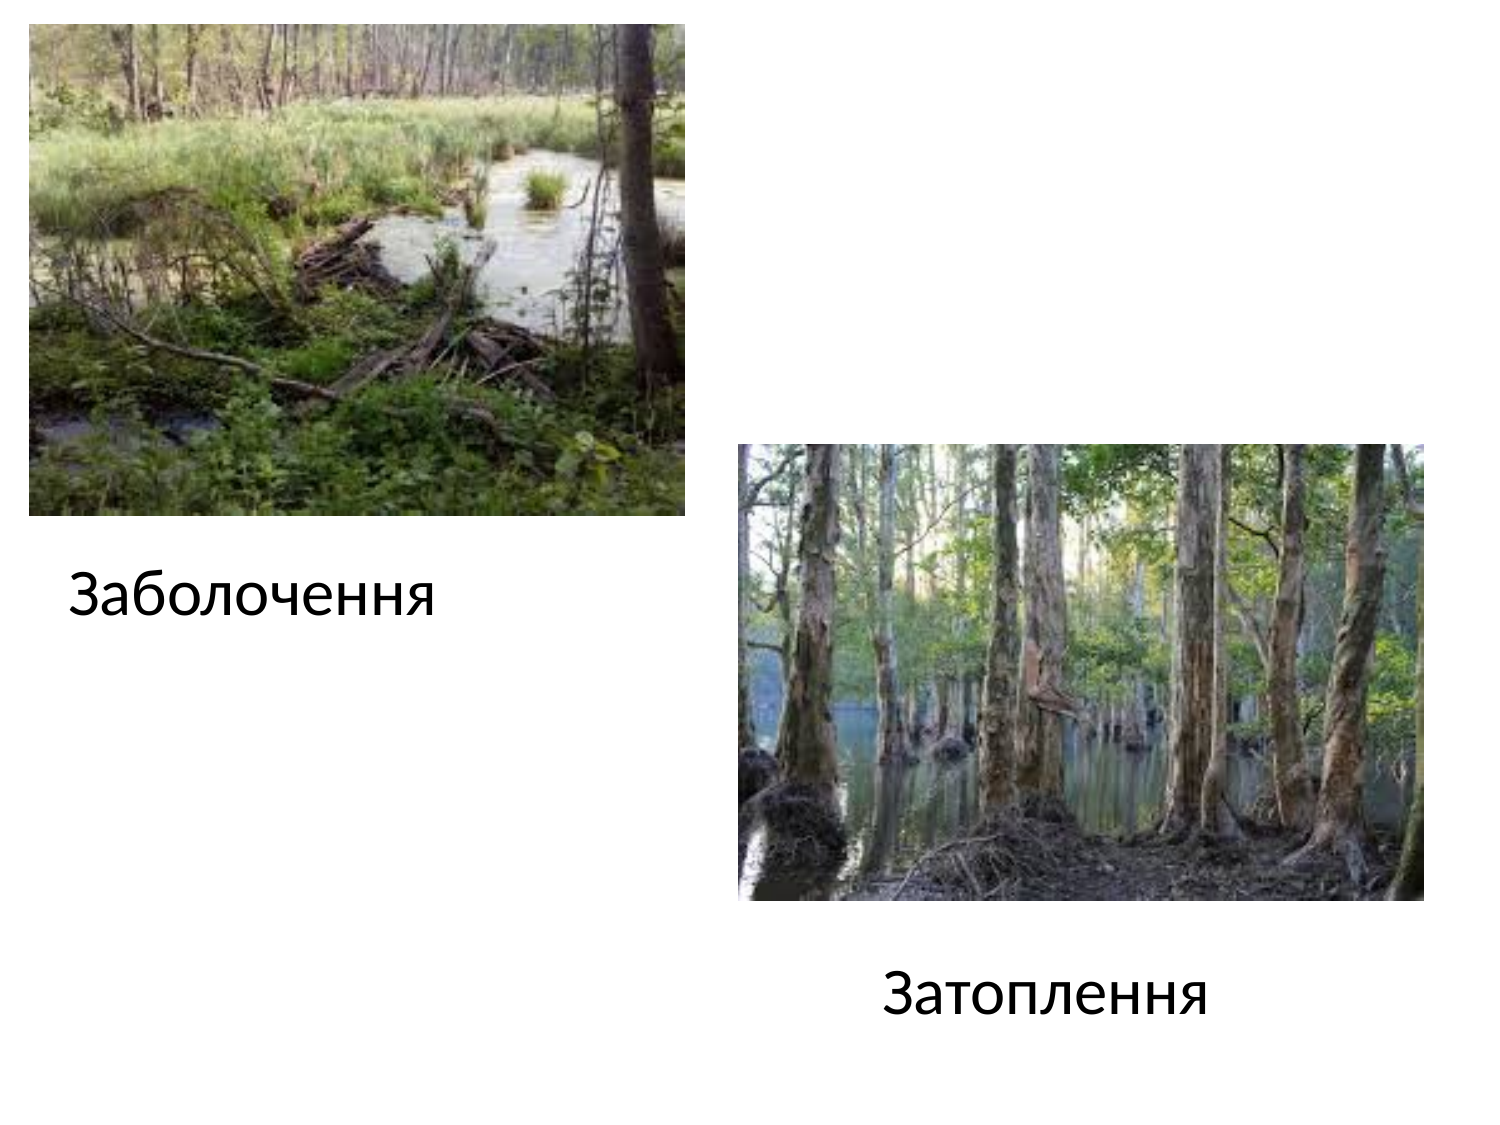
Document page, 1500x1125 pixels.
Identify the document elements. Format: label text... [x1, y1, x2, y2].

list Заболочення [53, 540, 481, 659]
picture [29, 24, 685, 516]
picture [737, 444, 1424, 901]
text_box Затоплення [867, 940, 1295, 1059]
